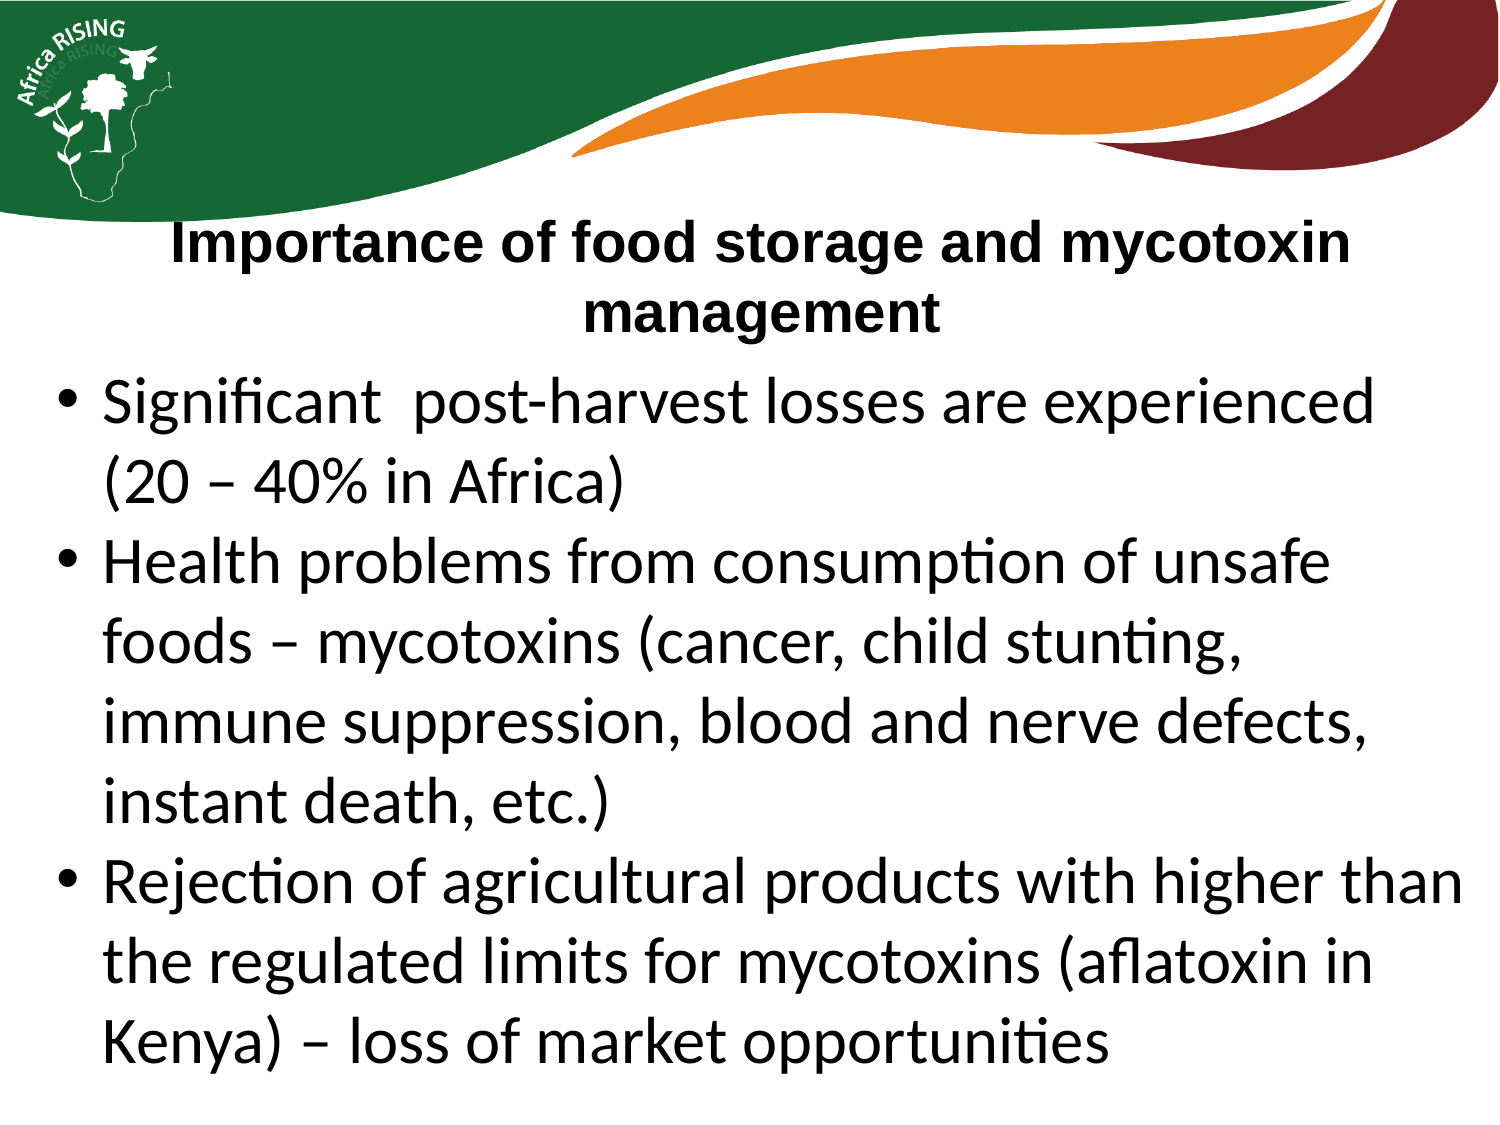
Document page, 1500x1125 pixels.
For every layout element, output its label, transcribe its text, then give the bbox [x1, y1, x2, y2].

picture [0, 0, 1499, 222]
text_box Significant post-harvest losses are experienced (20 – 40% in Africa) Health problems from consumption of unsafe foods – mycotoxins (cancer, child stunting, immune suppression, blood and nerve defects, instant death, etc.) Rejection of agricultural products with higher than the regulated limits for mycotoxins (aflatoxin in Kenya) – loss of market opportunities [41, 349, 1483, 1085]
text_box Importance of food storage and mycotoxin management [41, 196, 1483, 349]
